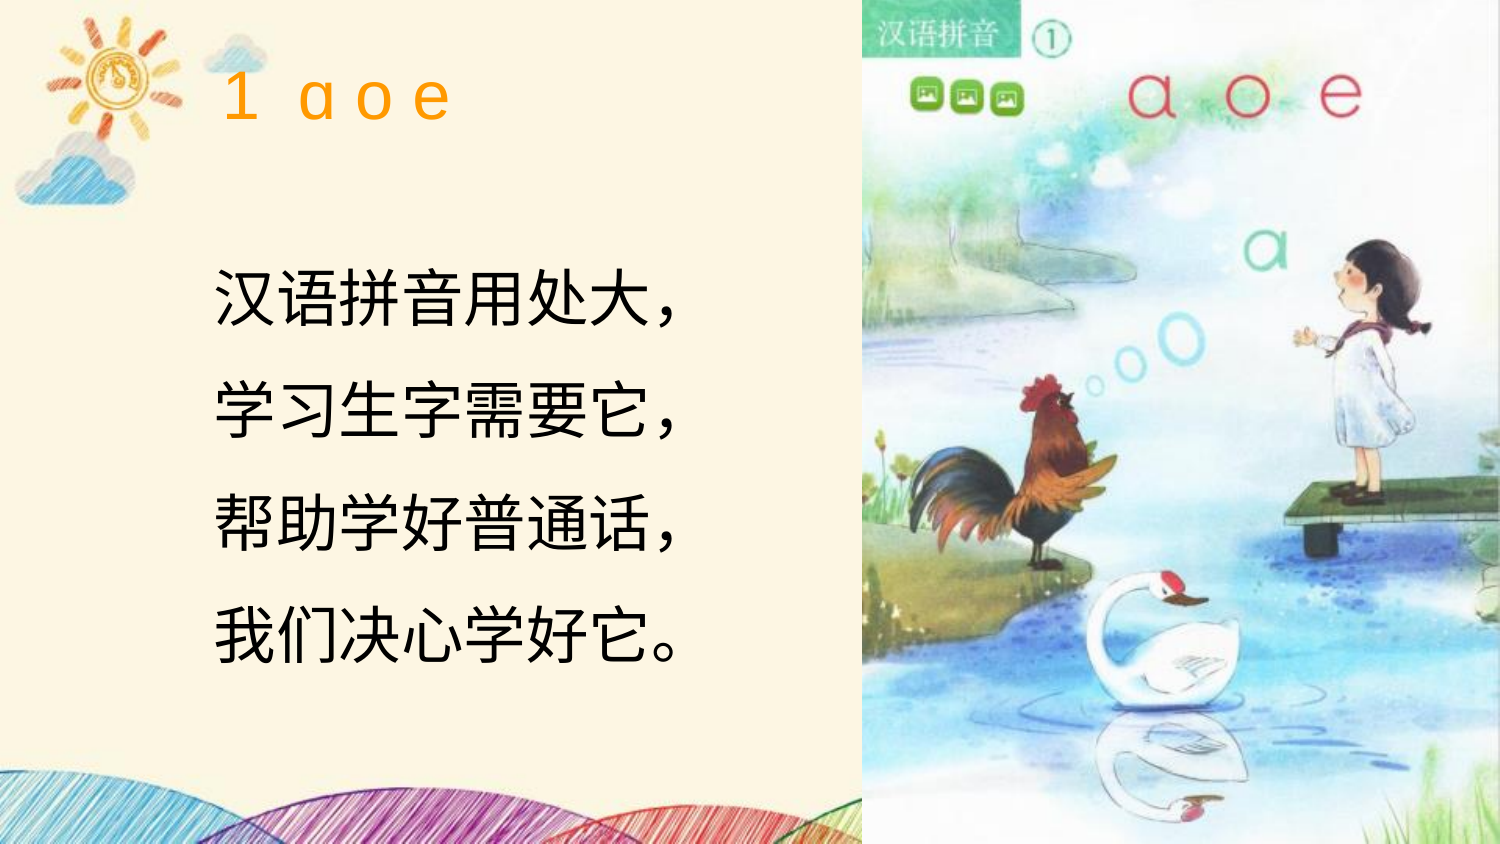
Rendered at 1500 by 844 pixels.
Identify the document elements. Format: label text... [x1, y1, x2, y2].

text_box 1 ɑ o e [210, 44, 822, 139]
picture [0, 0, 1500, 844]
text_box 汉语拼音用处大， 学习生字需要它， 帮助学好普通话， 我们决心学好它。 [202, 215, 726, 677]
